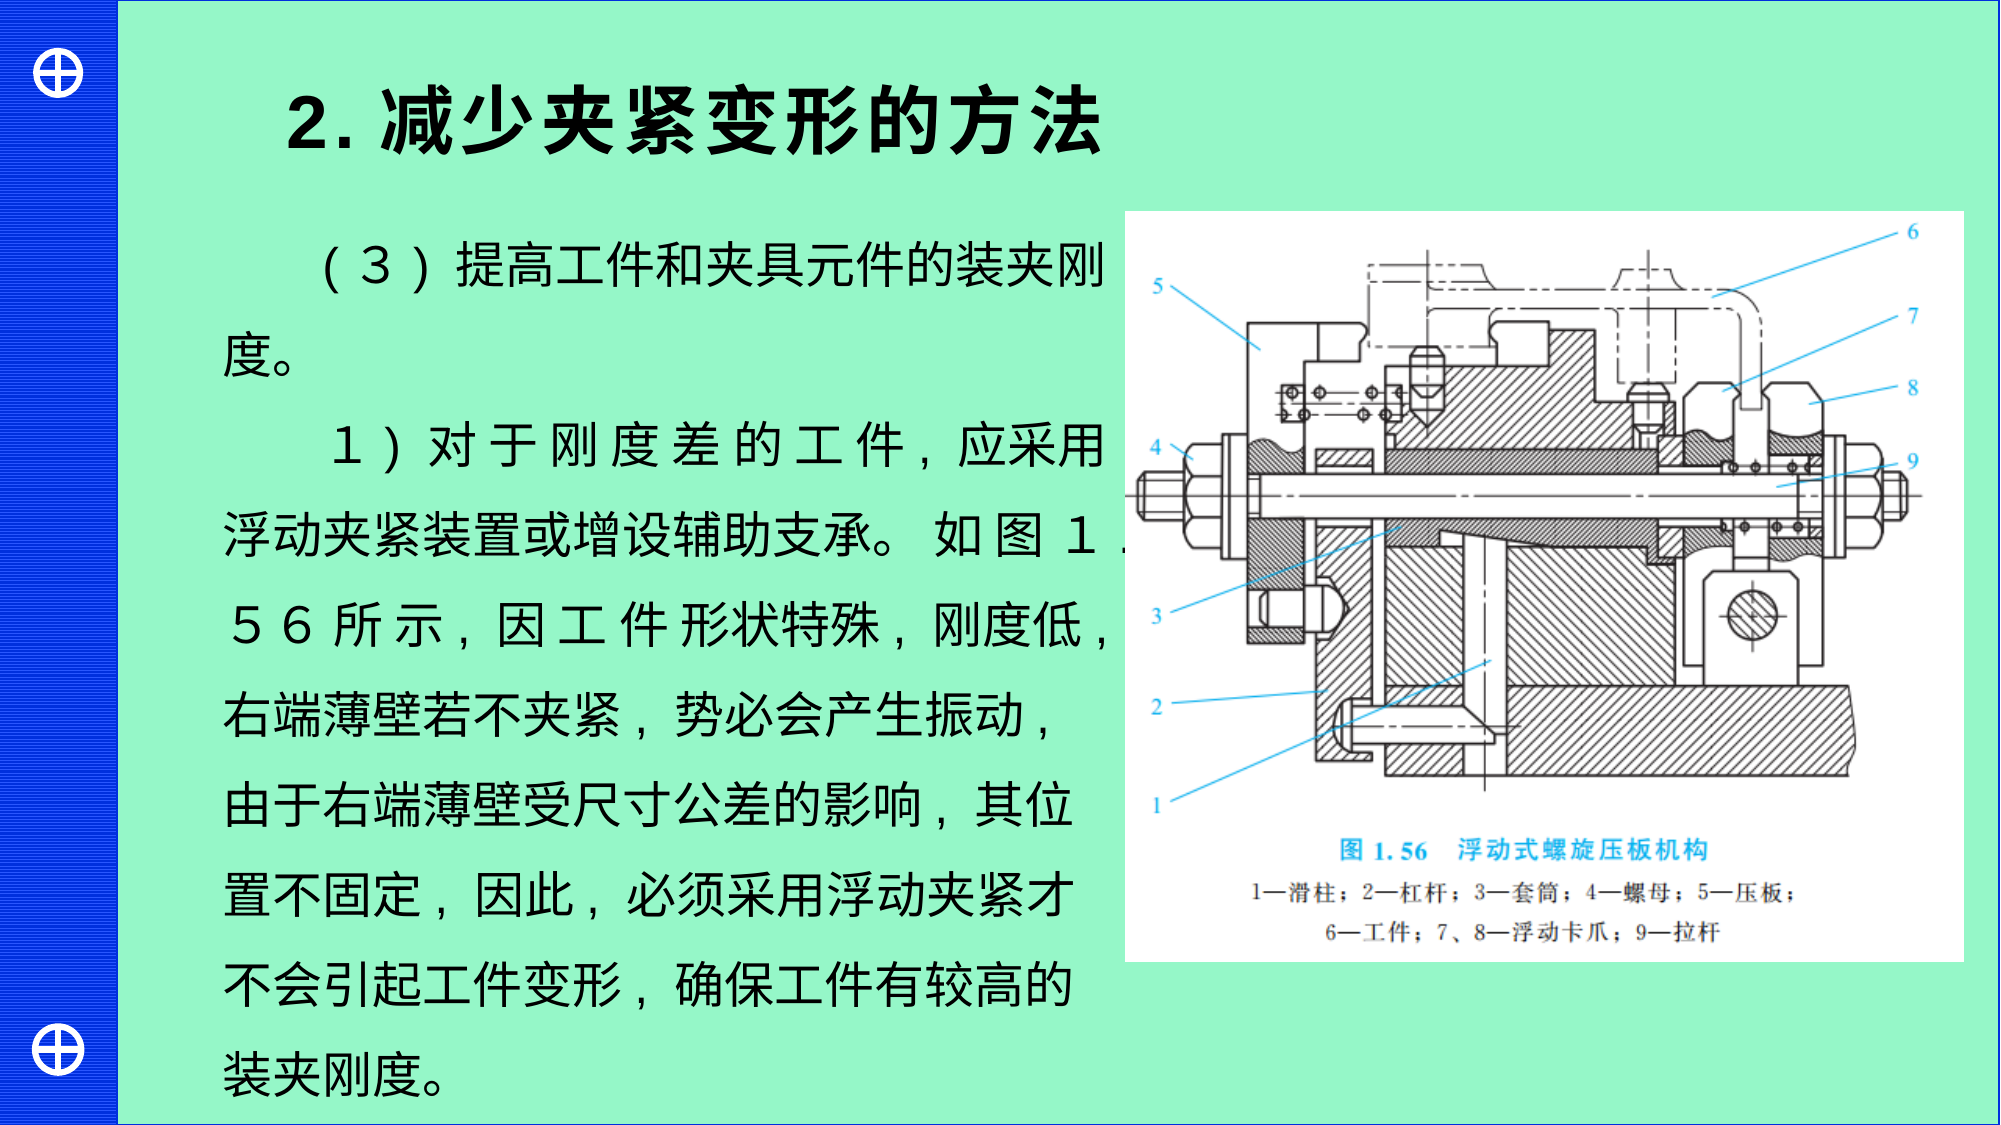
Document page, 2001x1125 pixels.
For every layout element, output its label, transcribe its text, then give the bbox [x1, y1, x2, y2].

text_box 2.减少夹紧变形的方法 [163, 50, 1451, 172]
picture [1124, 211, 1964, 962]
text_box (３) 提高工件和夹具元件的装夹刚度。 １) 对 于 刚 度 差 的 工 件, 应采用浮动夹紧装置或增设辅助支承。 如 图 １.５６ 所 示, 因 工 件 形状特殊, 刚度低, 右端薄壁若不夹紧, 势必会产生振动, 由于右端薄壁受尺寸公差的影响, 其位置不固定, 因此, 必须采用浮动夹紧才不会引起工件变形, 确保工件有较高的装夹刚度。 [207, 195, 1125, 1111]
